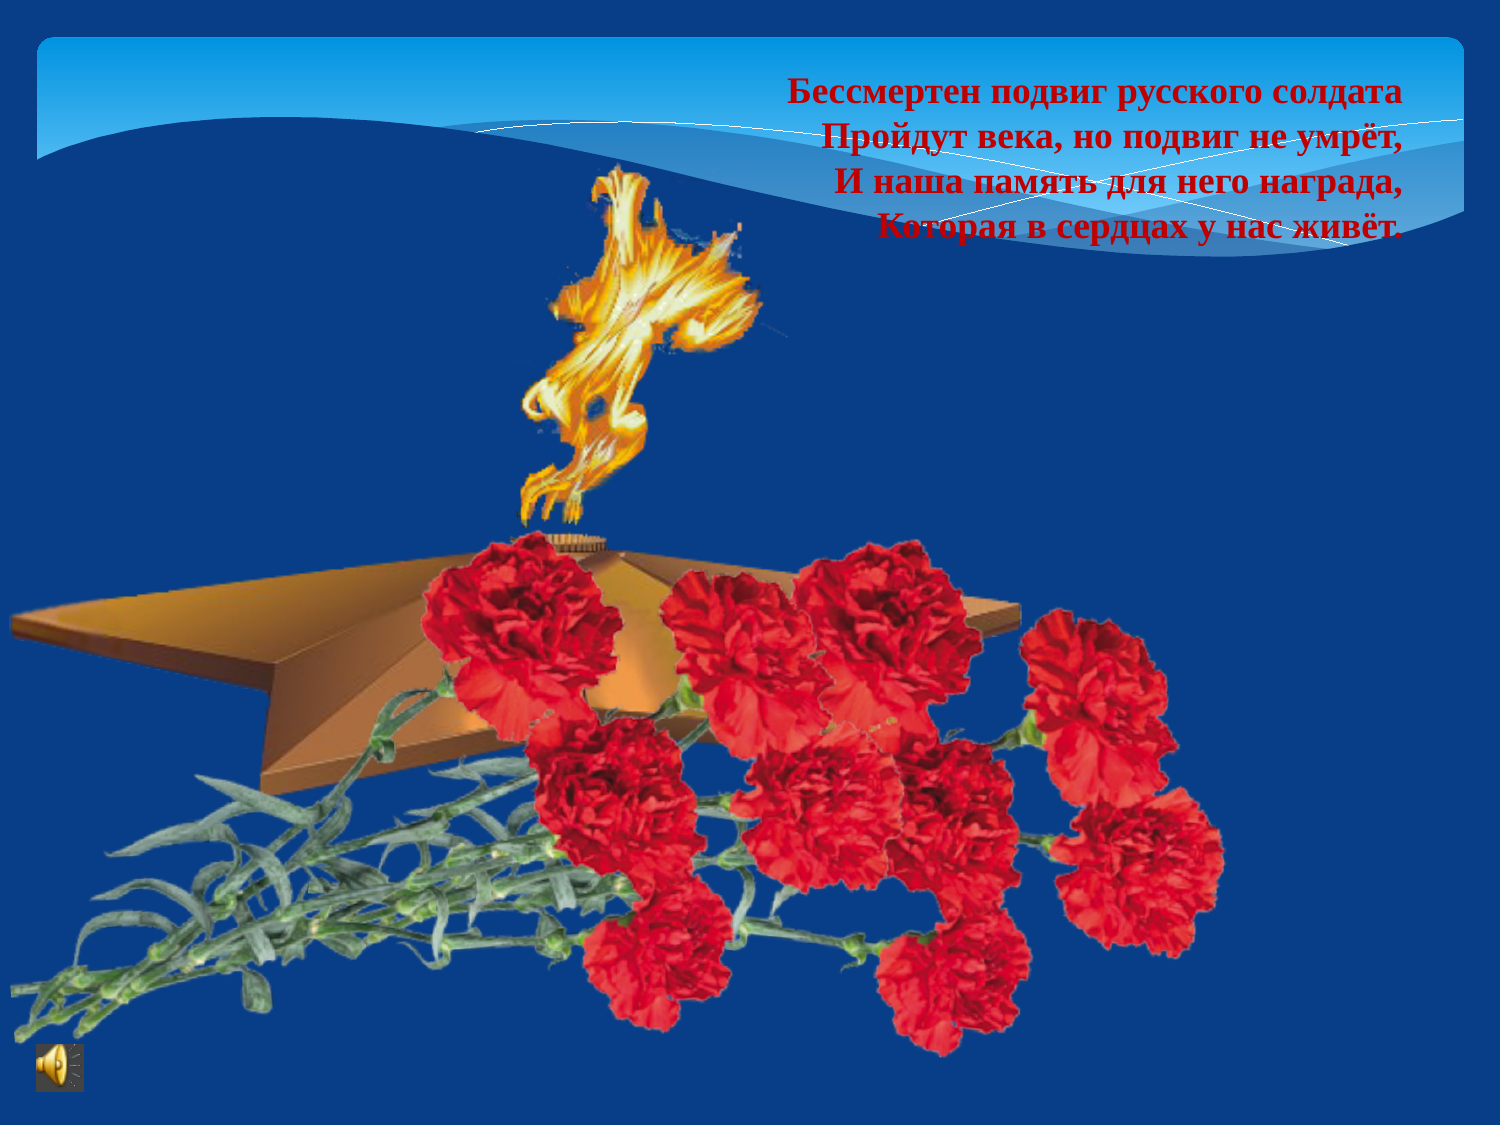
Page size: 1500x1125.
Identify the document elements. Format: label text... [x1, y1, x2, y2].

text_box Бессмертен подвиг русского солдата Пройдут века, но подвиг не умрёт, И наша память для него награда, Которая в сердцах у нас живёт. [164, 58, 1418, 254]
picture [0, 148, 1267, 1095]
